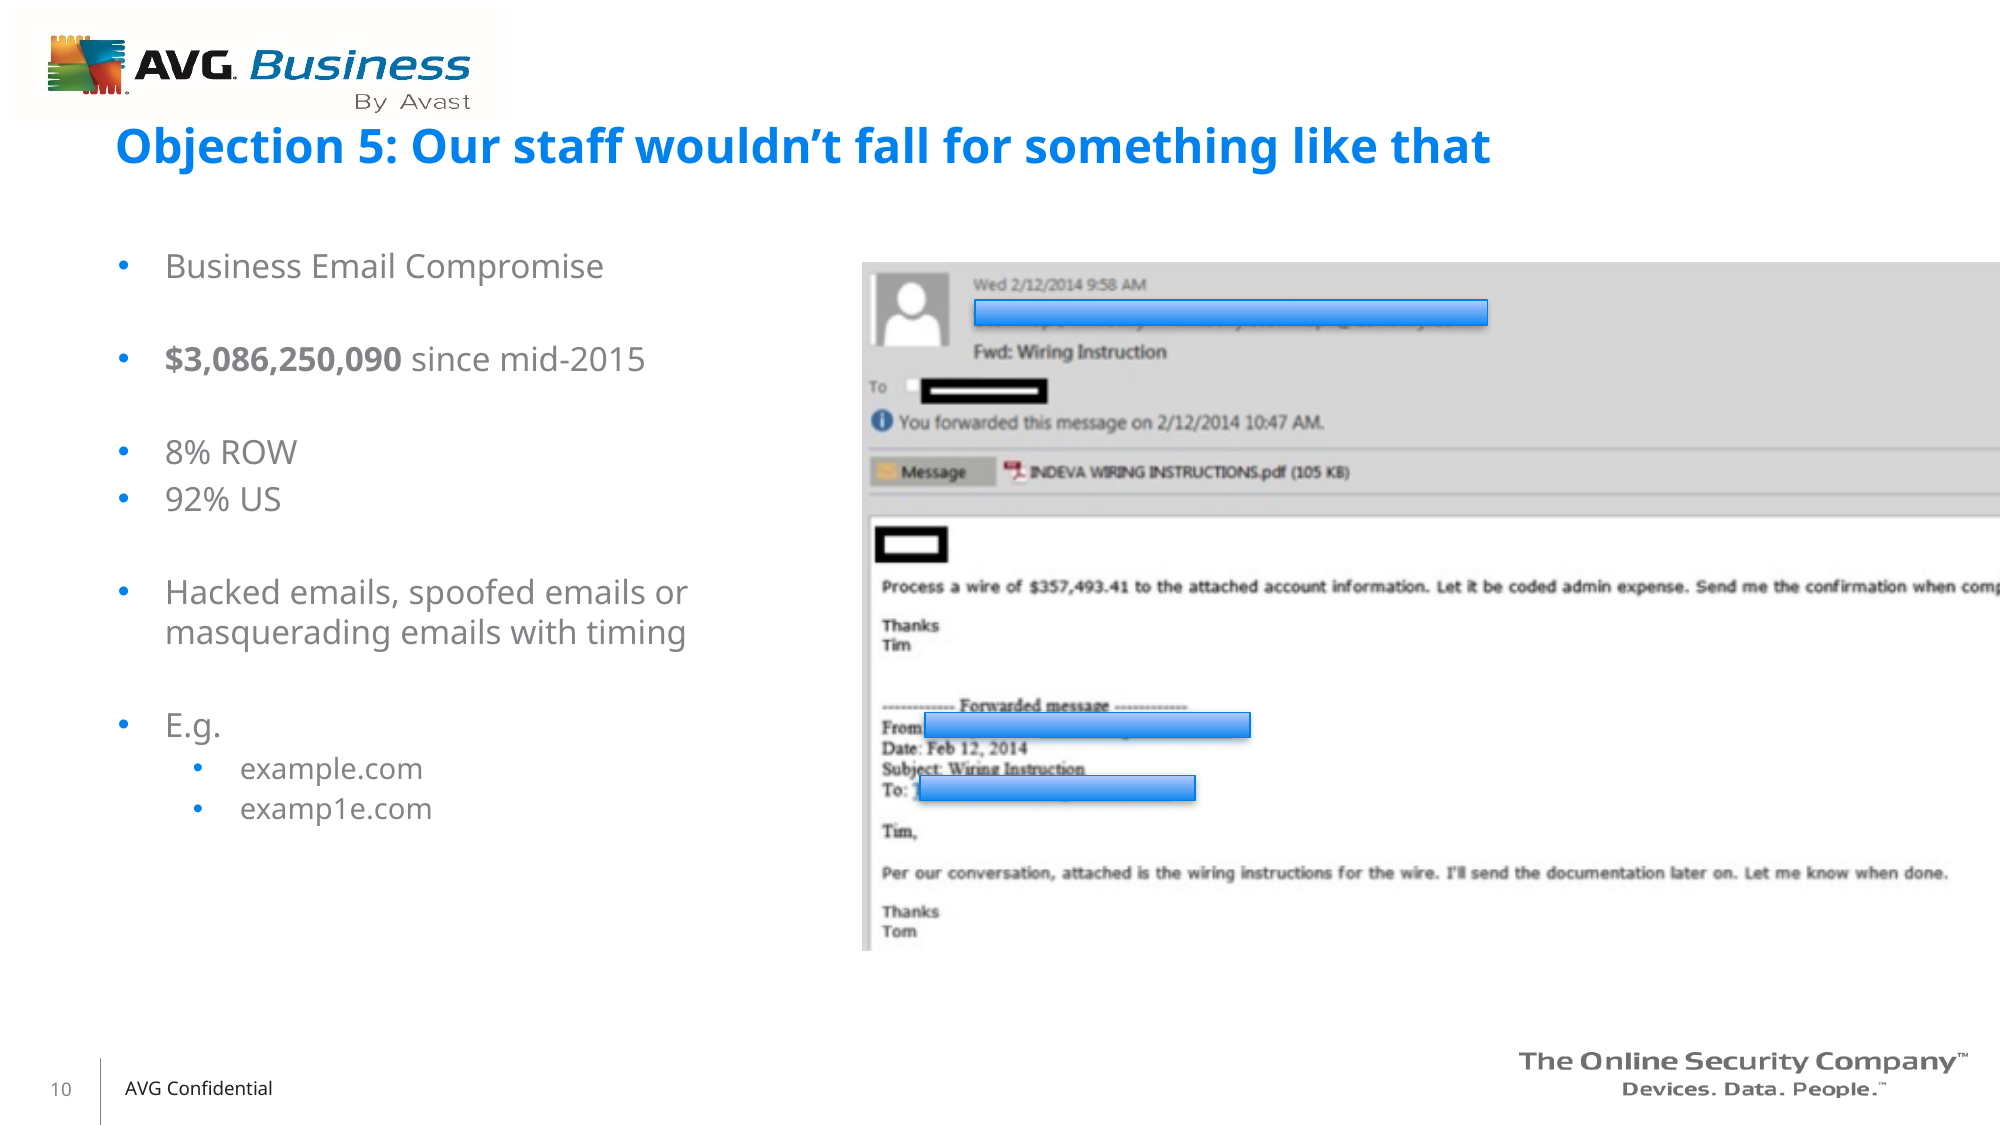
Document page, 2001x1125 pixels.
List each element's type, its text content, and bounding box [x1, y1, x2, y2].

list Business Email Compromise $3,086,250,090 since mid-2015 8% ROW 92% US Hacked emails, spoofed emails or masquerading emails with timing E.g. example.com examp1e.com [102, 237, 838, 1005]
picture [8, 6, 509, 123]
title Objection 5: Our staff wouldn’t fall for something like that [99, 107, 1904, 238]
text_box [862, 262, 2000, 951]
picture [1519, 1052, 1968, 1098]
